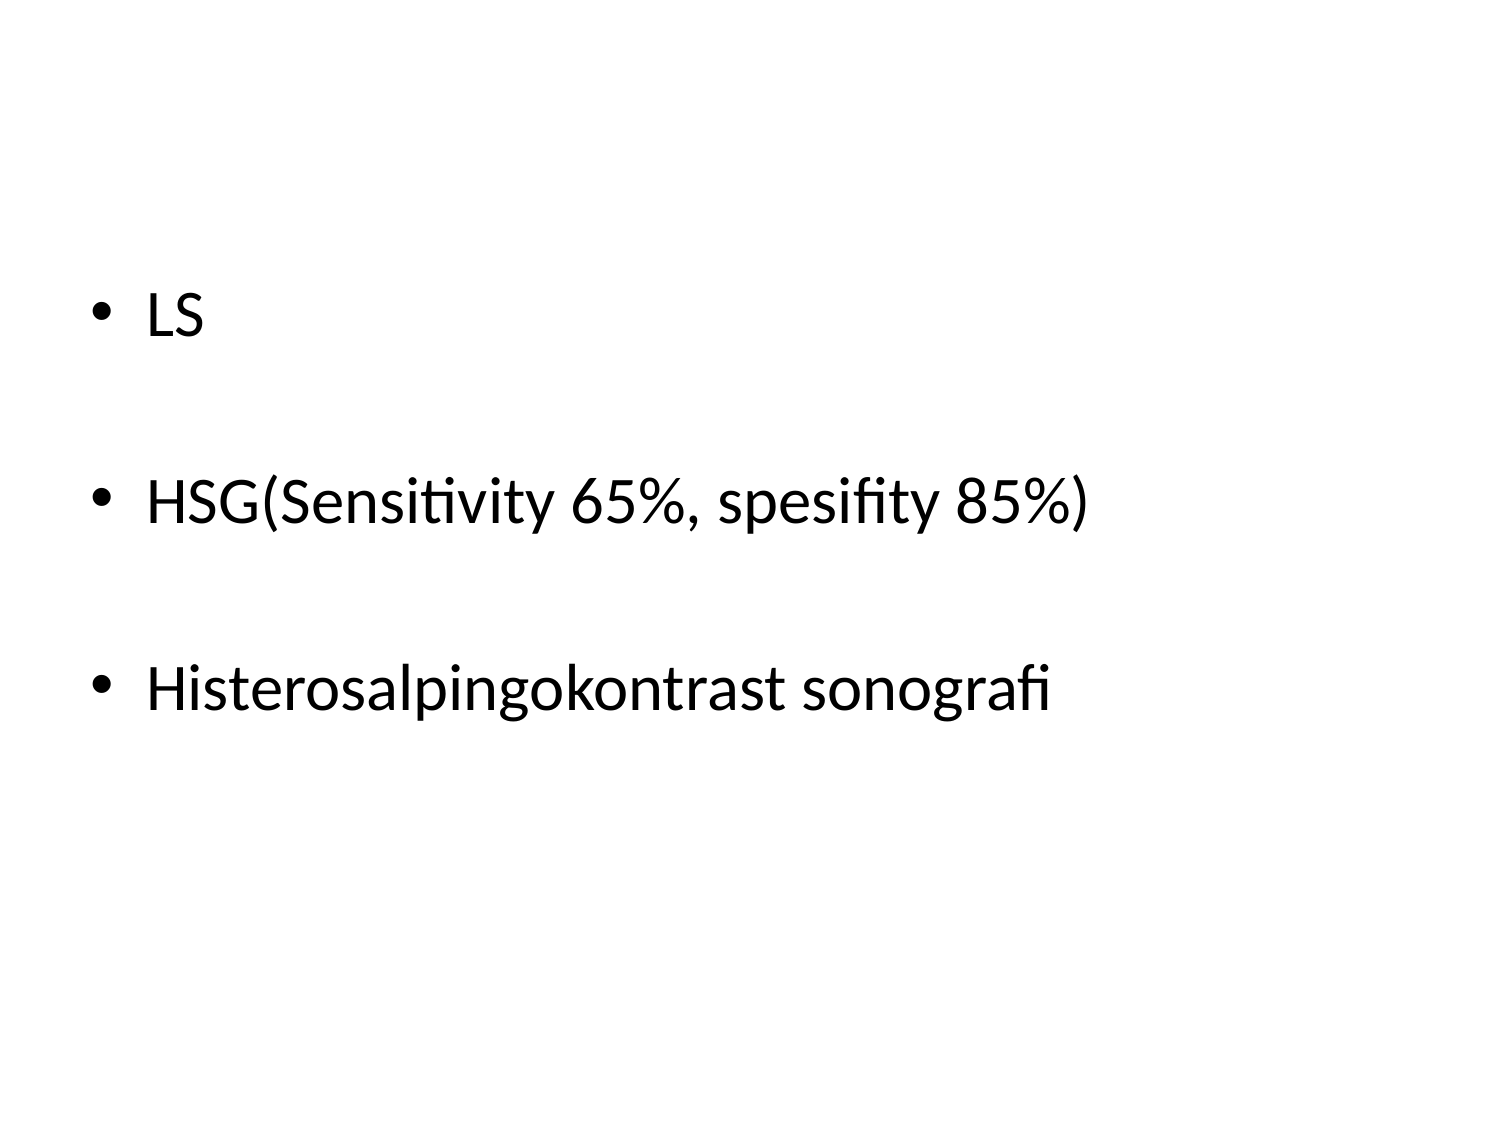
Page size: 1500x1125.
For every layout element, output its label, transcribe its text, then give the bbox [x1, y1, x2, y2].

list LS HSG(Sensitivity 65%, spesifity 85%) Histerosalpingokontrast sonografi [75, 262, 1425, 1005]
